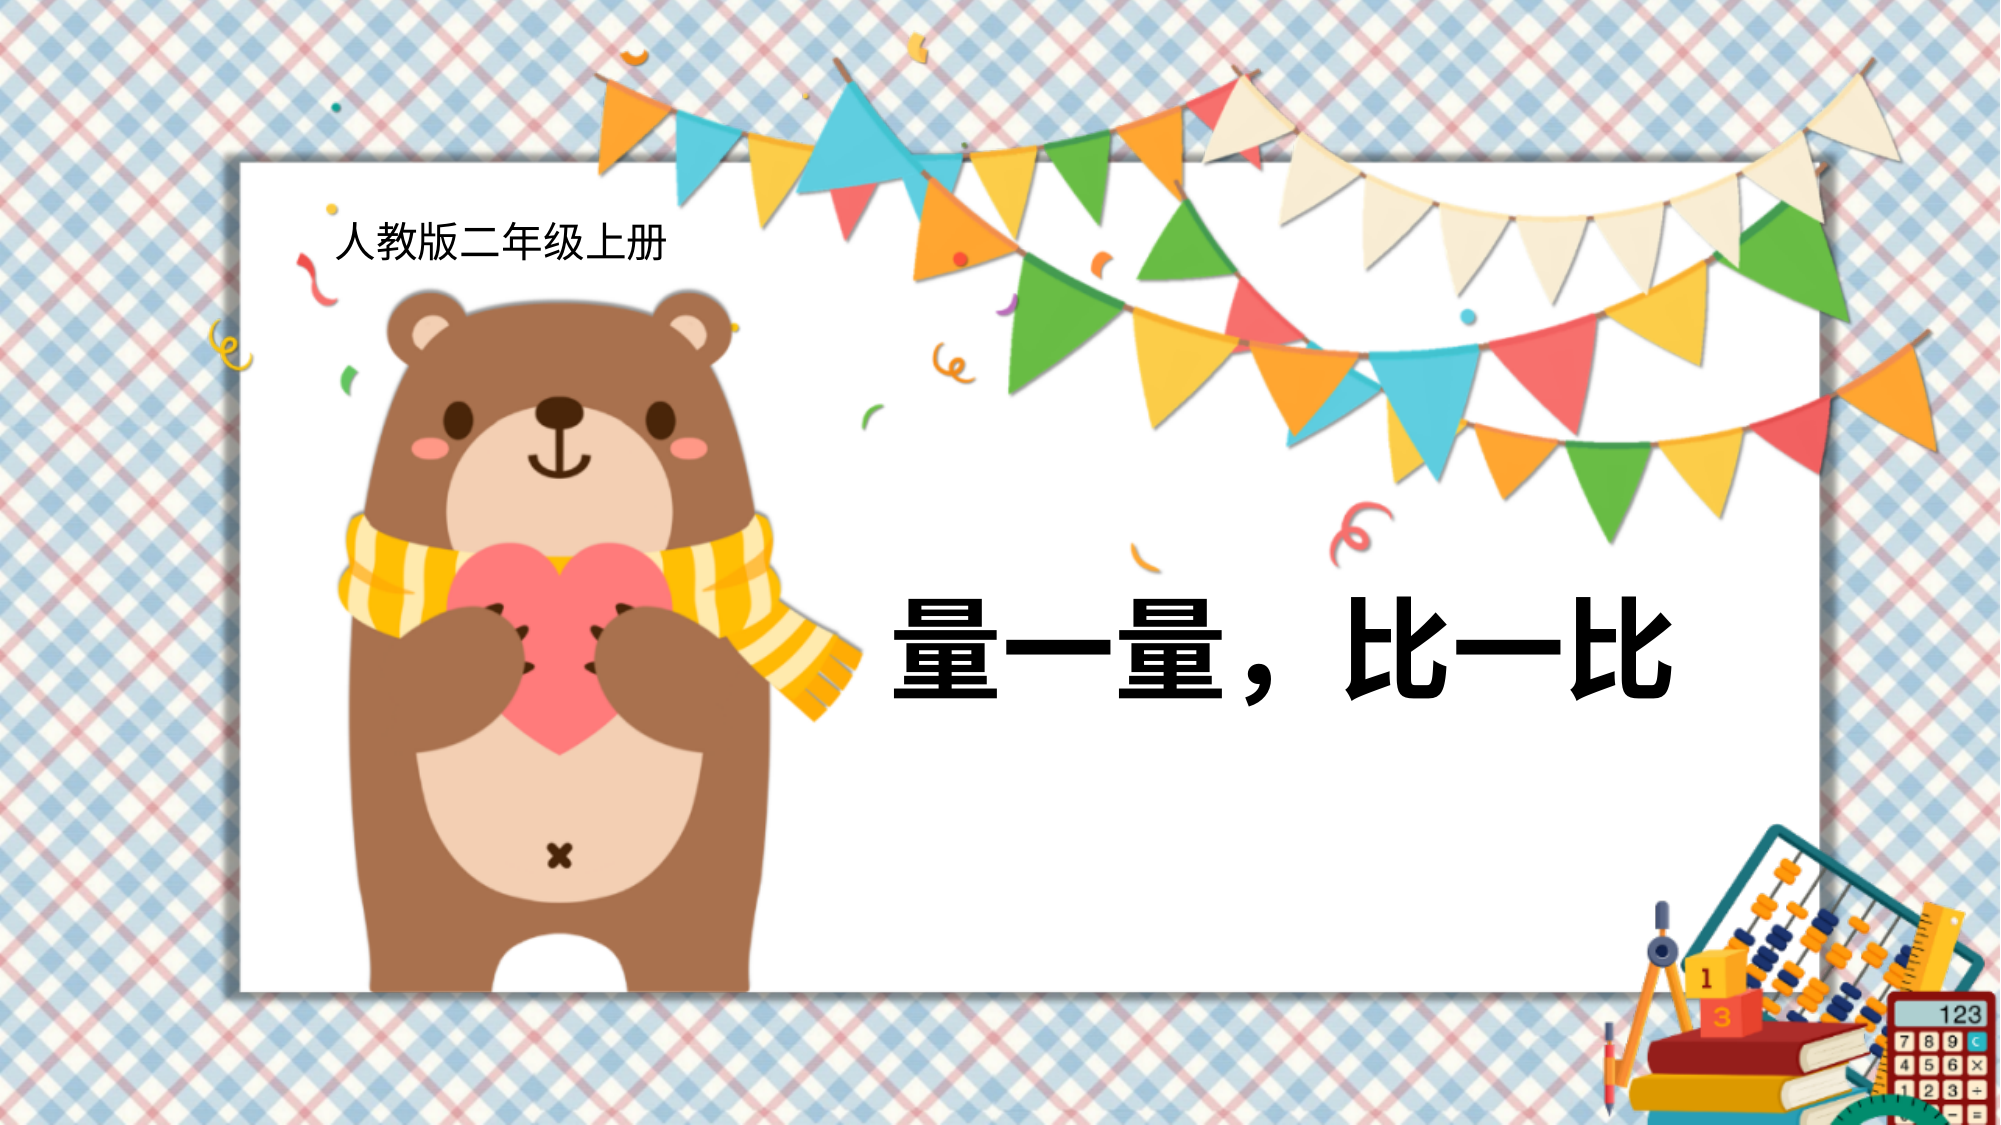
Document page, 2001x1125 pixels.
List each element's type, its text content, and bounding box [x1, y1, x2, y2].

picture [0, 0, 2001, 1125]
text_box 量一量，比一比 [794, 552, 1773, 741]
text_box 人教版二年级上册 [319, 208, 966, 273]
